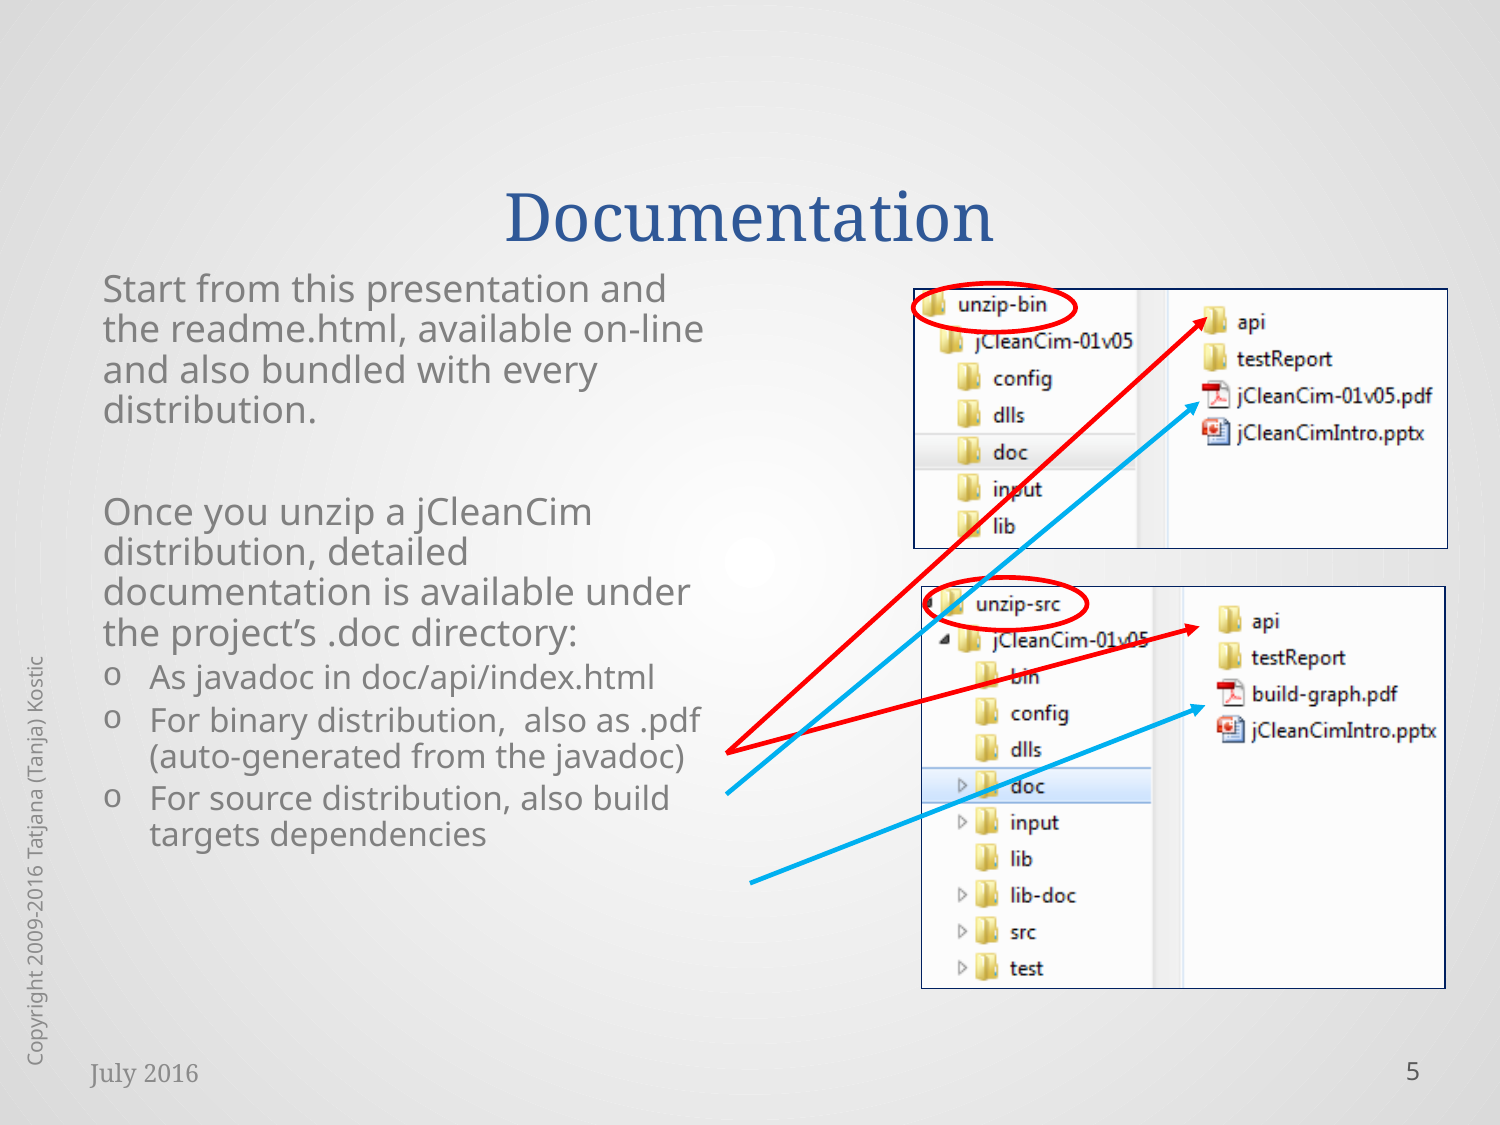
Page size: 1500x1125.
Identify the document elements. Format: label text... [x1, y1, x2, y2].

picture [922, 587, 1445, 988]
slide_number 5 [1401, 1042, 1494, 1103]
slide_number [75, 1042, 313, 1103]
text_box [948, 578, 985, 585]
title Documentation [75, 0, 1425, 263]
picture [922, 587, 970, 627]
picture [914, 289, 1448, 548]
text_box [950, 283, 1038, 287]
list Start from this presentation and the readme.html, available on-line and also bundled with every distribution. Once you unzip a jCleanCim distribution, detailed documentation is available under the project’s .doc directory: As javadoc in doc/api/index.html For binary distribution, also as .pdf (auto-generated from the javadoc) For source distribution, also build targets dependencies [87, 262, 750, 1005]
footer Copyright 2009-2016 Tatjana (Tanja) Kostic [18, 621, 54, 1101]
text_box [980, 577, 1063, 585]
